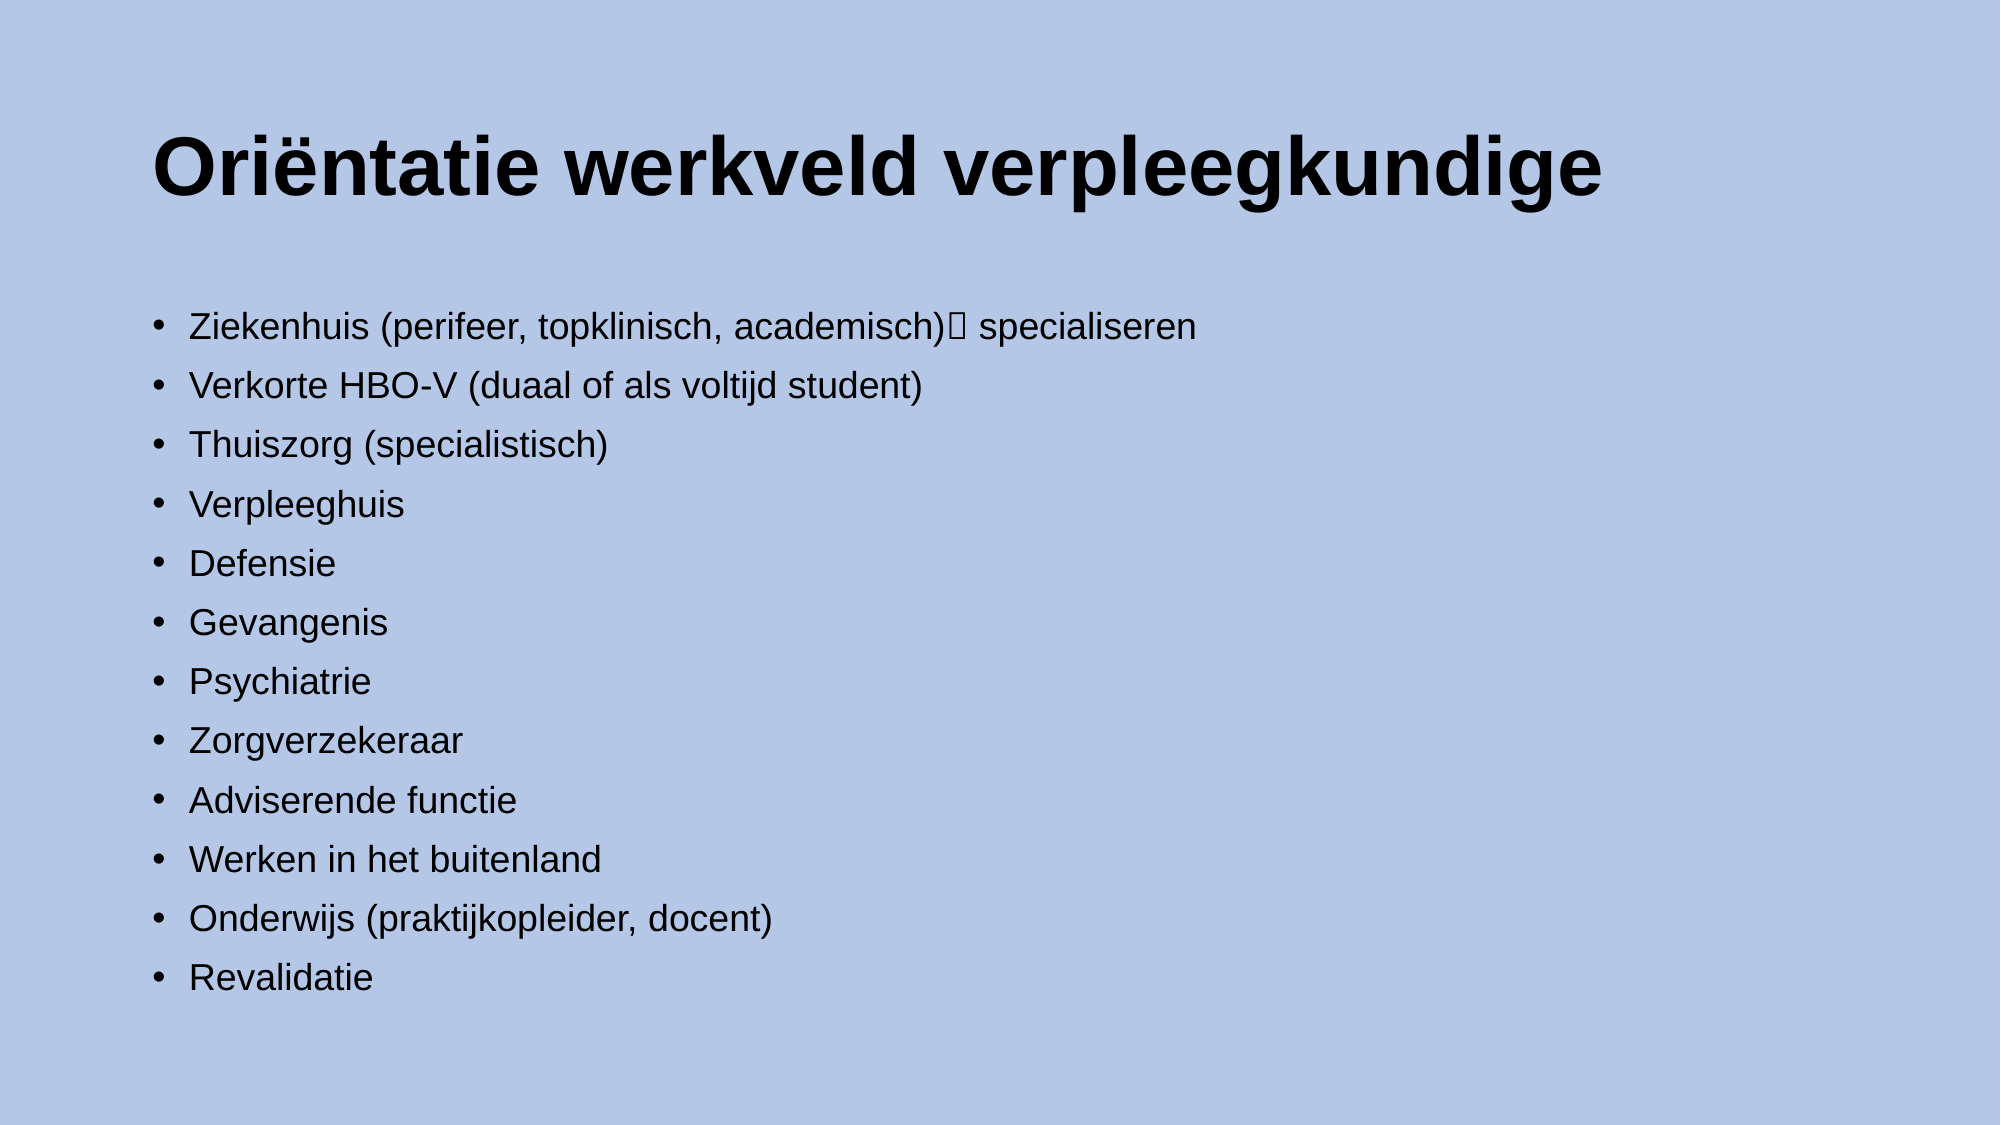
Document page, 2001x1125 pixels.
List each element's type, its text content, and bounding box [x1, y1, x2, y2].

list Ziekenhuis (perifeer, topklinisch, academisch) specialiseren Verkorte HBO-V (duaal of als voltijd student) Thuiszorg (specialistisch) Verpleeghuis Defensie Gevangenis Psychiatrie Zorgverzekeraar Adviserende functie Werken in het buitenland Onderwijs (praktijkopleider, docent) Revalidatie [137, 299, 1863, 1014]
title Oriëntatie werkveld verpleegkundige [137, 59, 1863, 278]
